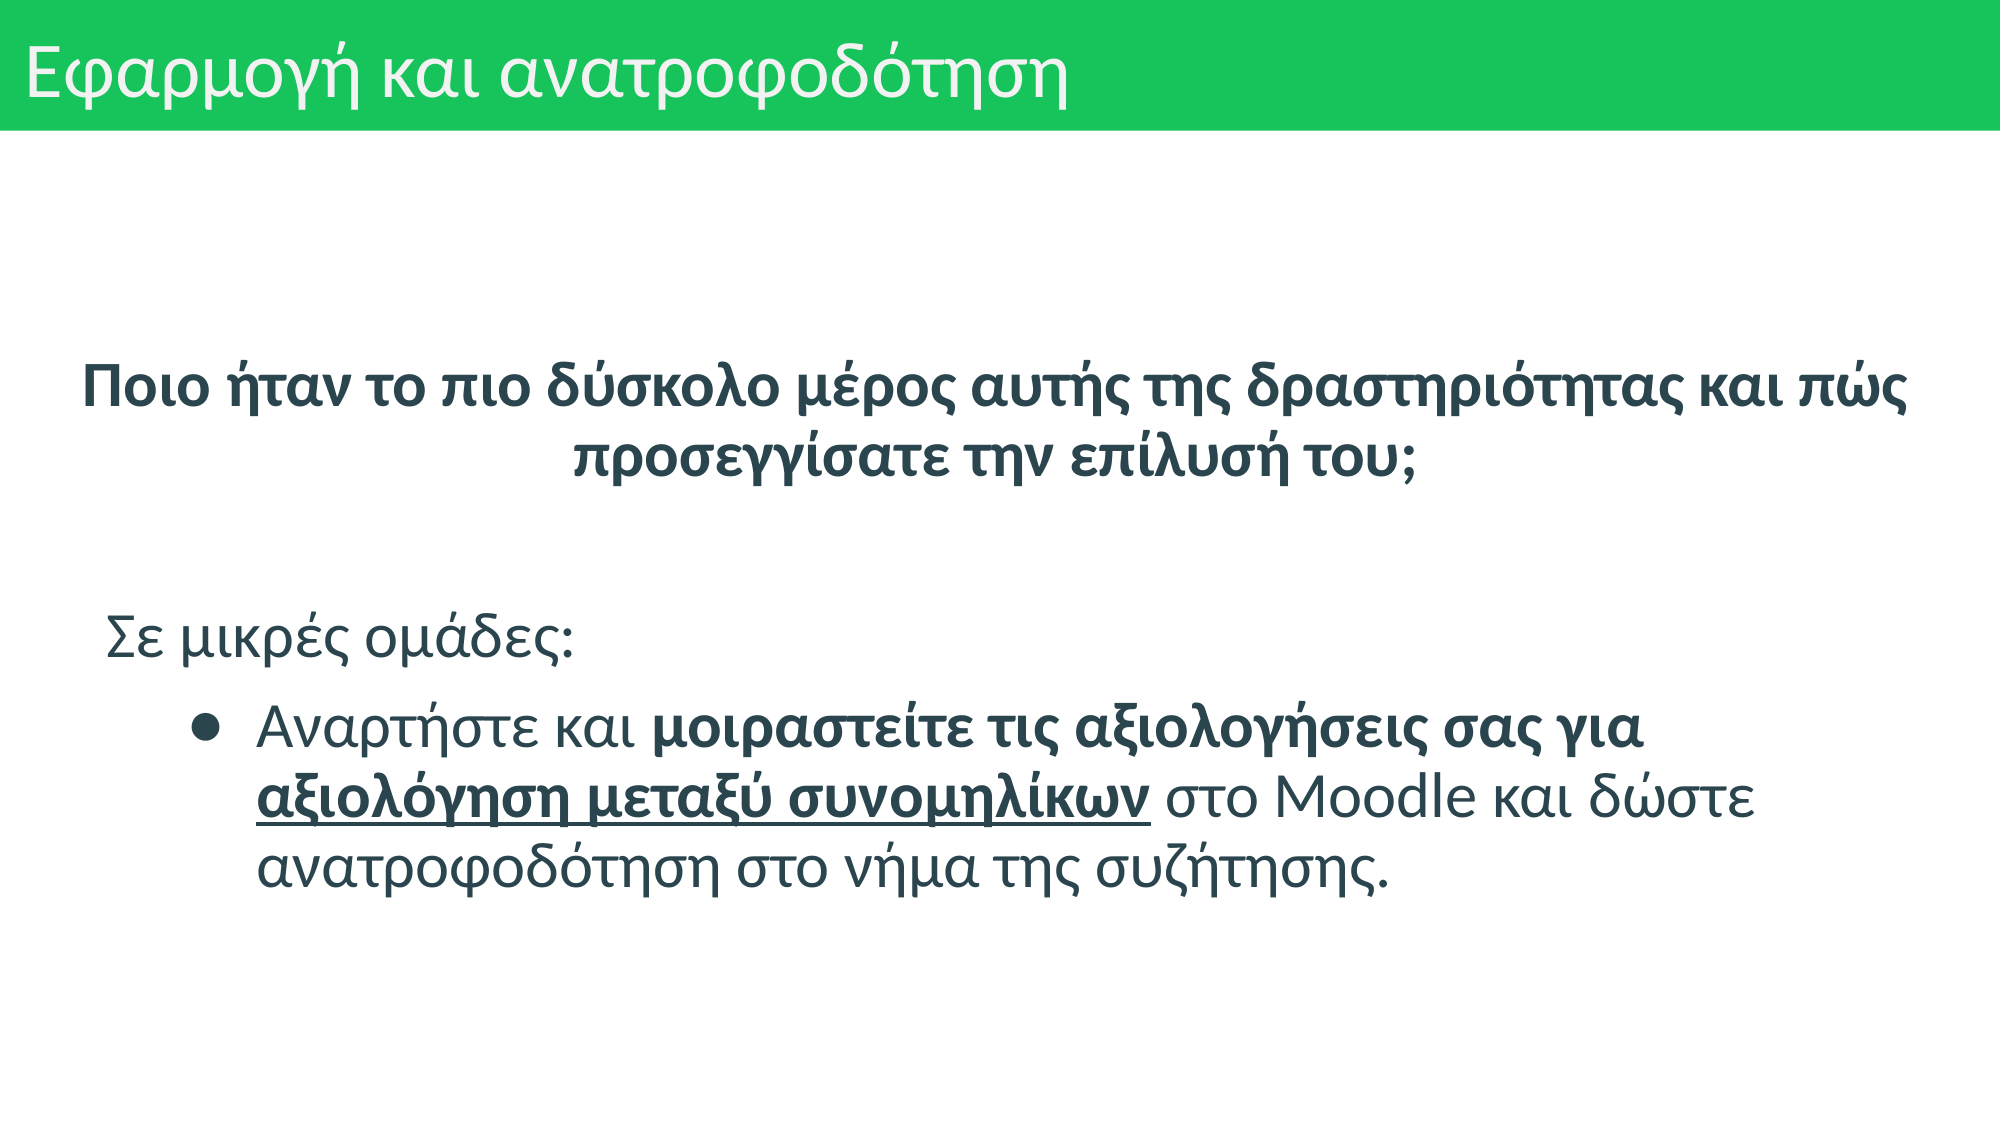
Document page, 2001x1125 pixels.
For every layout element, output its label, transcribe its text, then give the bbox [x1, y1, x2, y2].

title Εφαρμογή και ανατροφοδότηση [16, 13, 1976, 131]
list Ποιο ήταν το πιο δύσκολο μέρος αυτής της δραστηριότητας και πώς προσεγγίσατε την επίλυσή του; Σε μικρές ομάδες: Αναρτήστε και μοιραστείτε τις αξιολογήσεις σας για αξιολόγηση μεταξύ συνομηλίκων στο Moodle και δώστε ανατροφοδότηση στο νήμα της συζήτησης. [16, 144, 1976, 1108]
